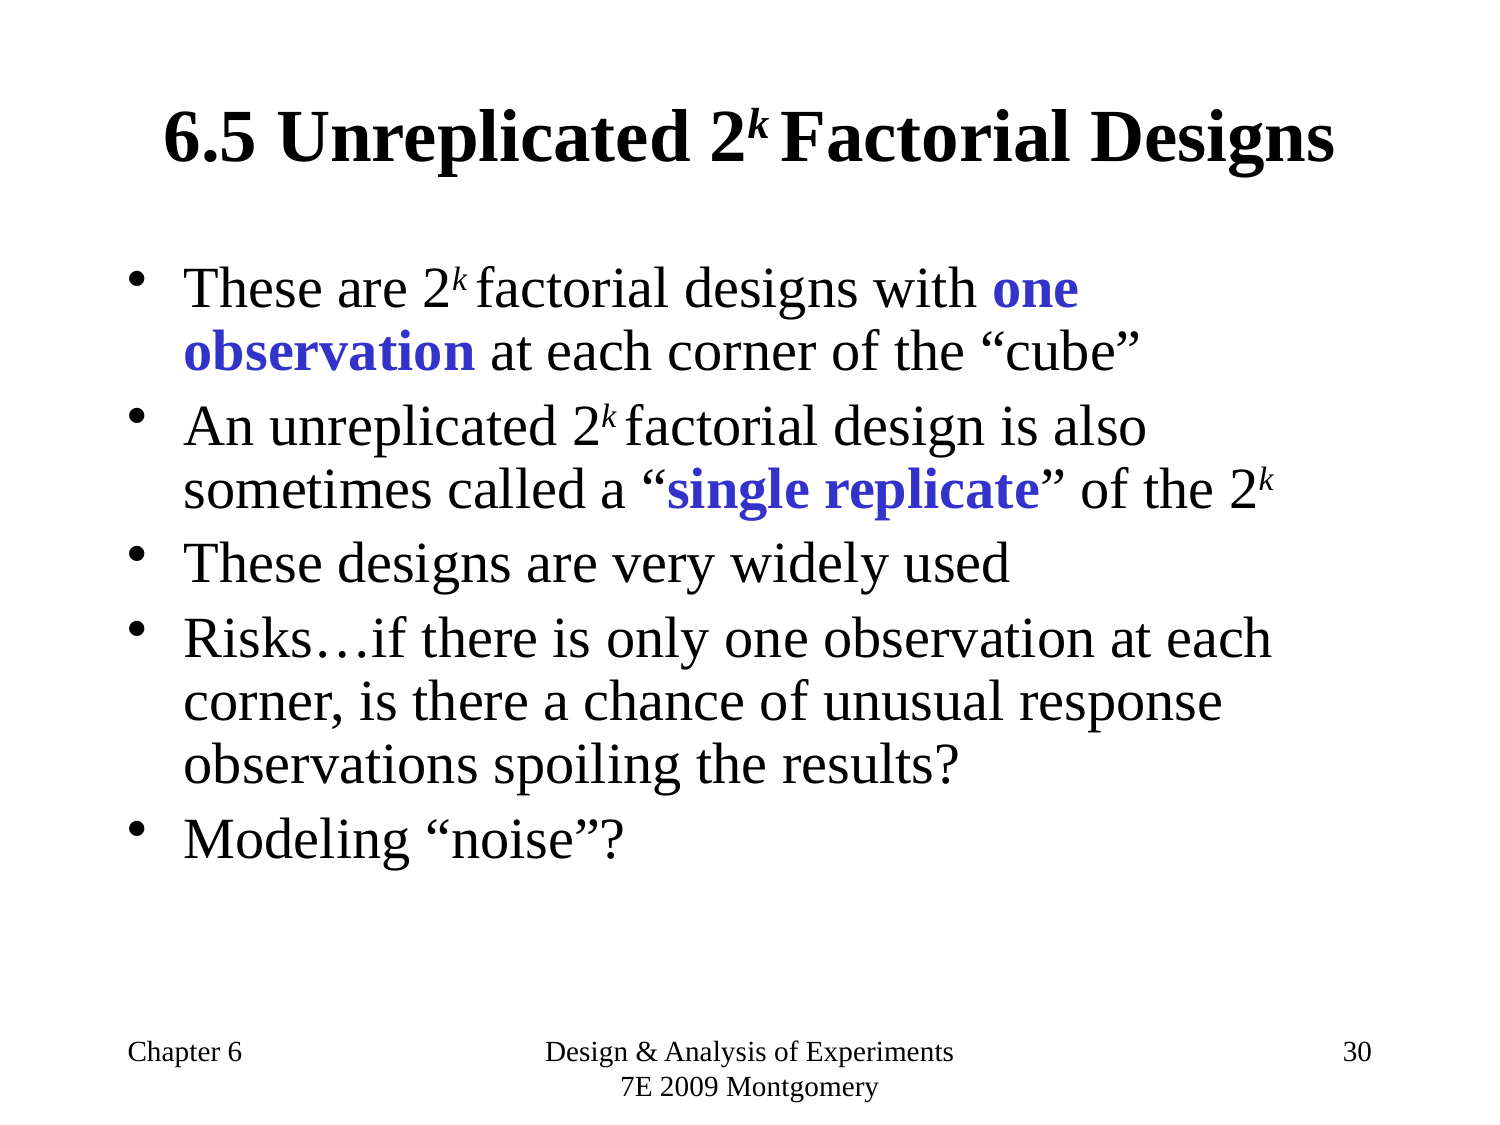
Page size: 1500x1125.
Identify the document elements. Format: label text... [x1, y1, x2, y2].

list These are 2k factorial designs with one observation at each corner of the “cube” An unreplicated 2k factorial design is also sometimes called a “single replicate” of the 2k These designs are very widely used Risks…if there is only one observation at each corner, is there a chance of unusual response observations spoiling the results? Modeling “noise”? [112, 249, 1388, 926]
slide_number Chapter 6 [112, 1024, 426, 1101]
title 6.5 Unreplicated 2k Factorial Designs [112, 37, 1388, 226]
slide_number 30 [1074, 1024, 1388, 1101]
footer Design & Analysis of Experiments 7E 2009 Montgomery [512, 1024, 988, 1101]
